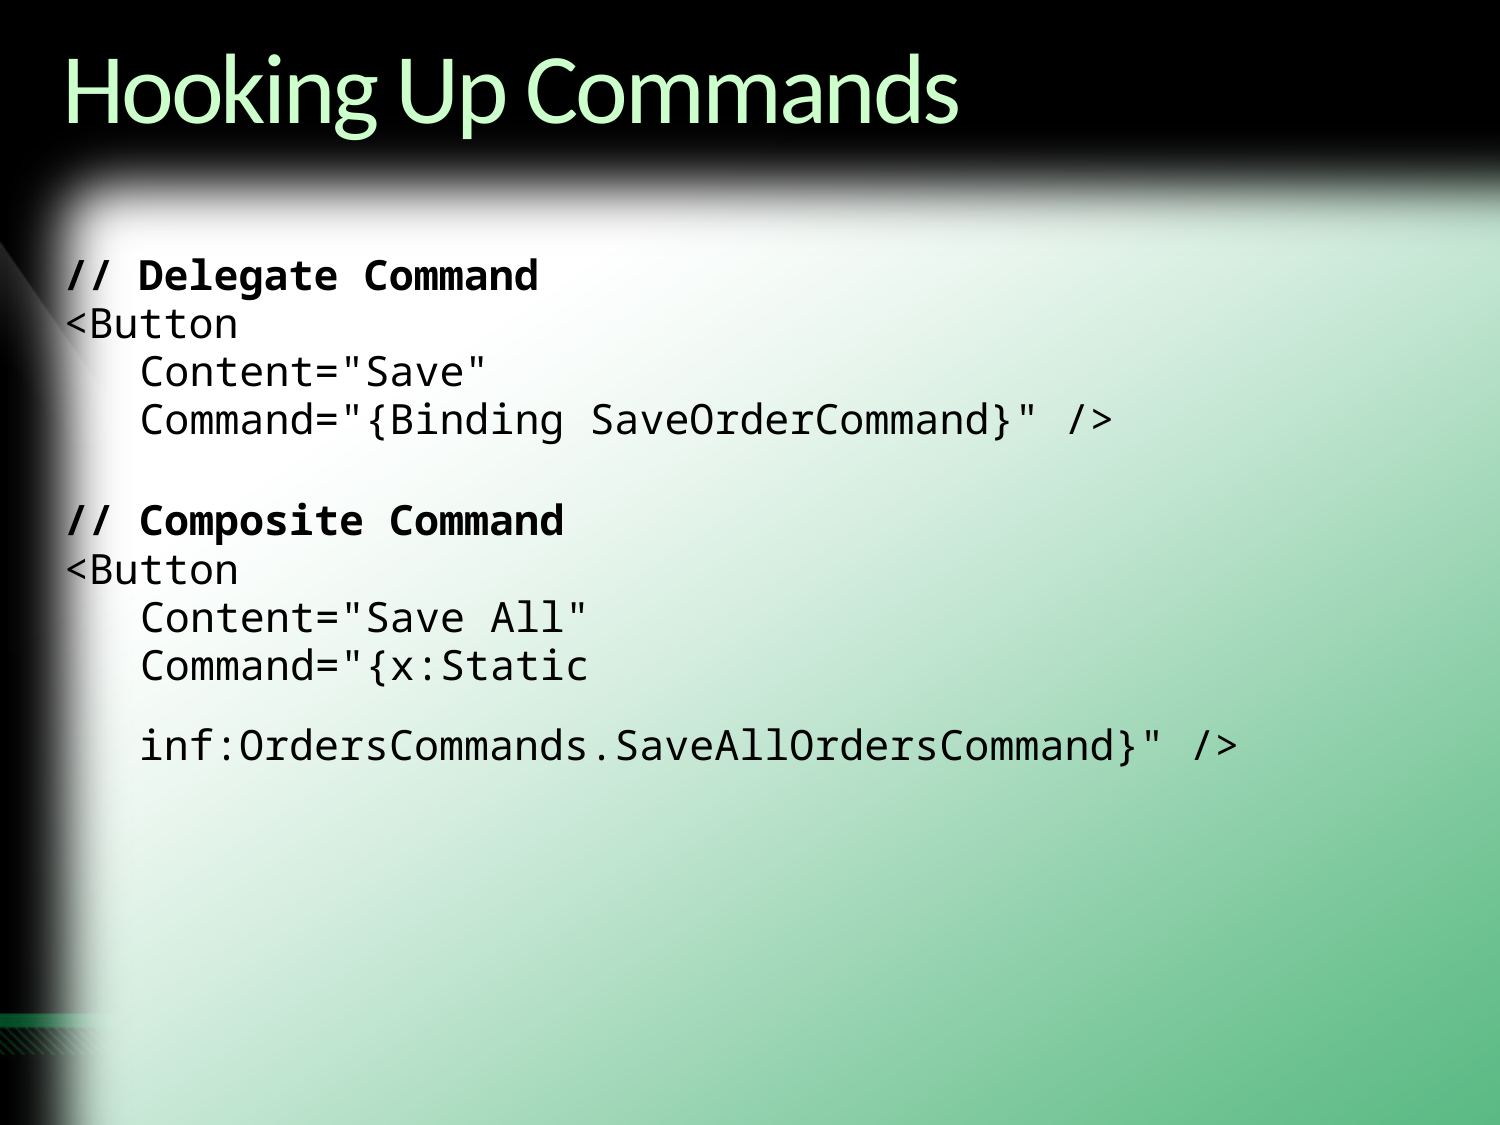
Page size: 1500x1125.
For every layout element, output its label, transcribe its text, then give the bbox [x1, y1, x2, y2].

text_box // Composite Command <Button Content="Save All" Command="{x:Static inf:OrdersCommands.SaveAllOrdersCommand}" /> [63, 503, 1433, 783]
picture [0, 0, 1500, 1125]
title Hooking Up Commands [62, 37, 1438, 147]
list // Delegate Command <Button Content="Save" Command="{Binding SaveOrderCommand}" /> [63, 257, 1433, 503]
